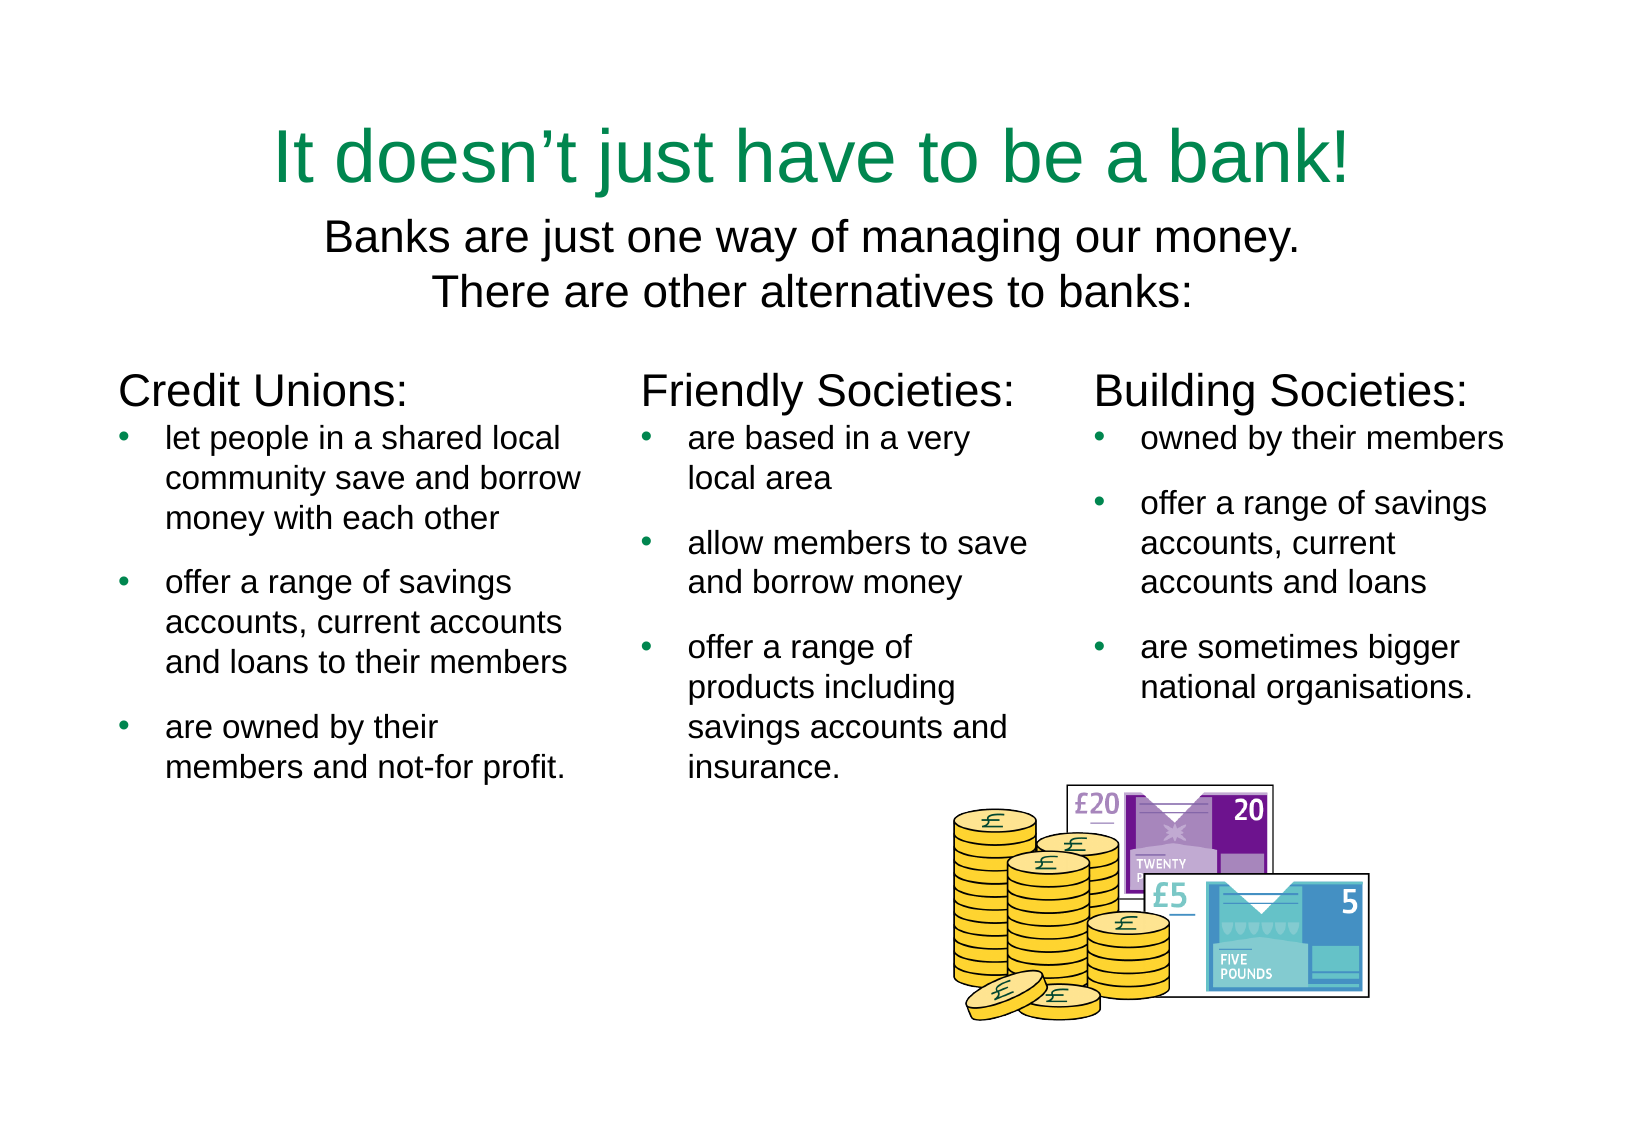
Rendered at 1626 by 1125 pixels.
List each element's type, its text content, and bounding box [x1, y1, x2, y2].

text_box Banks are just one way of managing our money. There are other alternatives to banks: [309, 206, 1316, 317]
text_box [953, 784, 1370, 1021]
text_box Credit Unions: let people in a shared local community save and borrow money with each other offer a range of savings accounts, current accounts and loans to their members are owned by their members and not-for profit. [118, 361, 585, 786]
text_box Building Societies: owned by their members offer a range of savings accounts, current accounts and loans are sometimes bigger national organisations. [1093, 361, 1513, 706]
title It doesn’t just have to be a bank! [0, 118, 1625, 199]
text_box Friendly Societies: are based in a very local area allow members to save and borrow money offer a range of products including savings accounts and insurance. [640, 361, 1038, 786]
